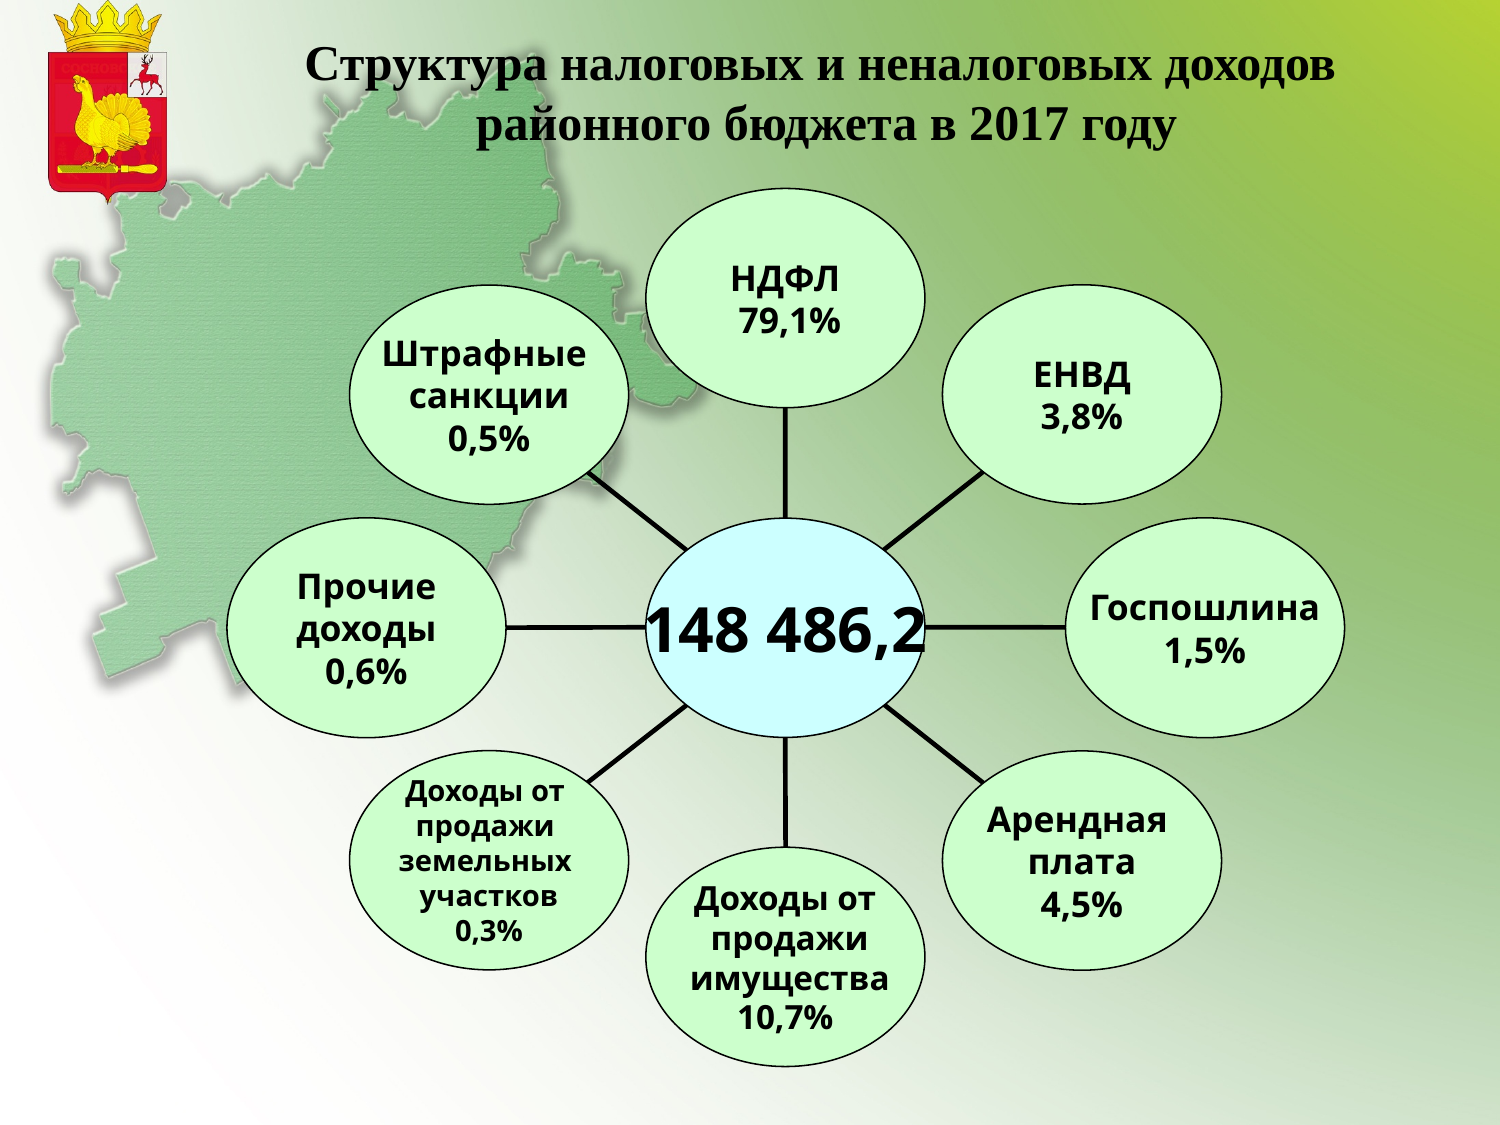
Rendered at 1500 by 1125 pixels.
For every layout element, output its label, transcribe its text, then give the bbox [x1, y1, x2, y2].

text_box Структура налоговых и неналоговых доходов районного бюджета в 2017 году [175, 23, 1465, 159]
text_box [206, 172, 1365, 1083]
picture [0, 0, 1500, 1125]
